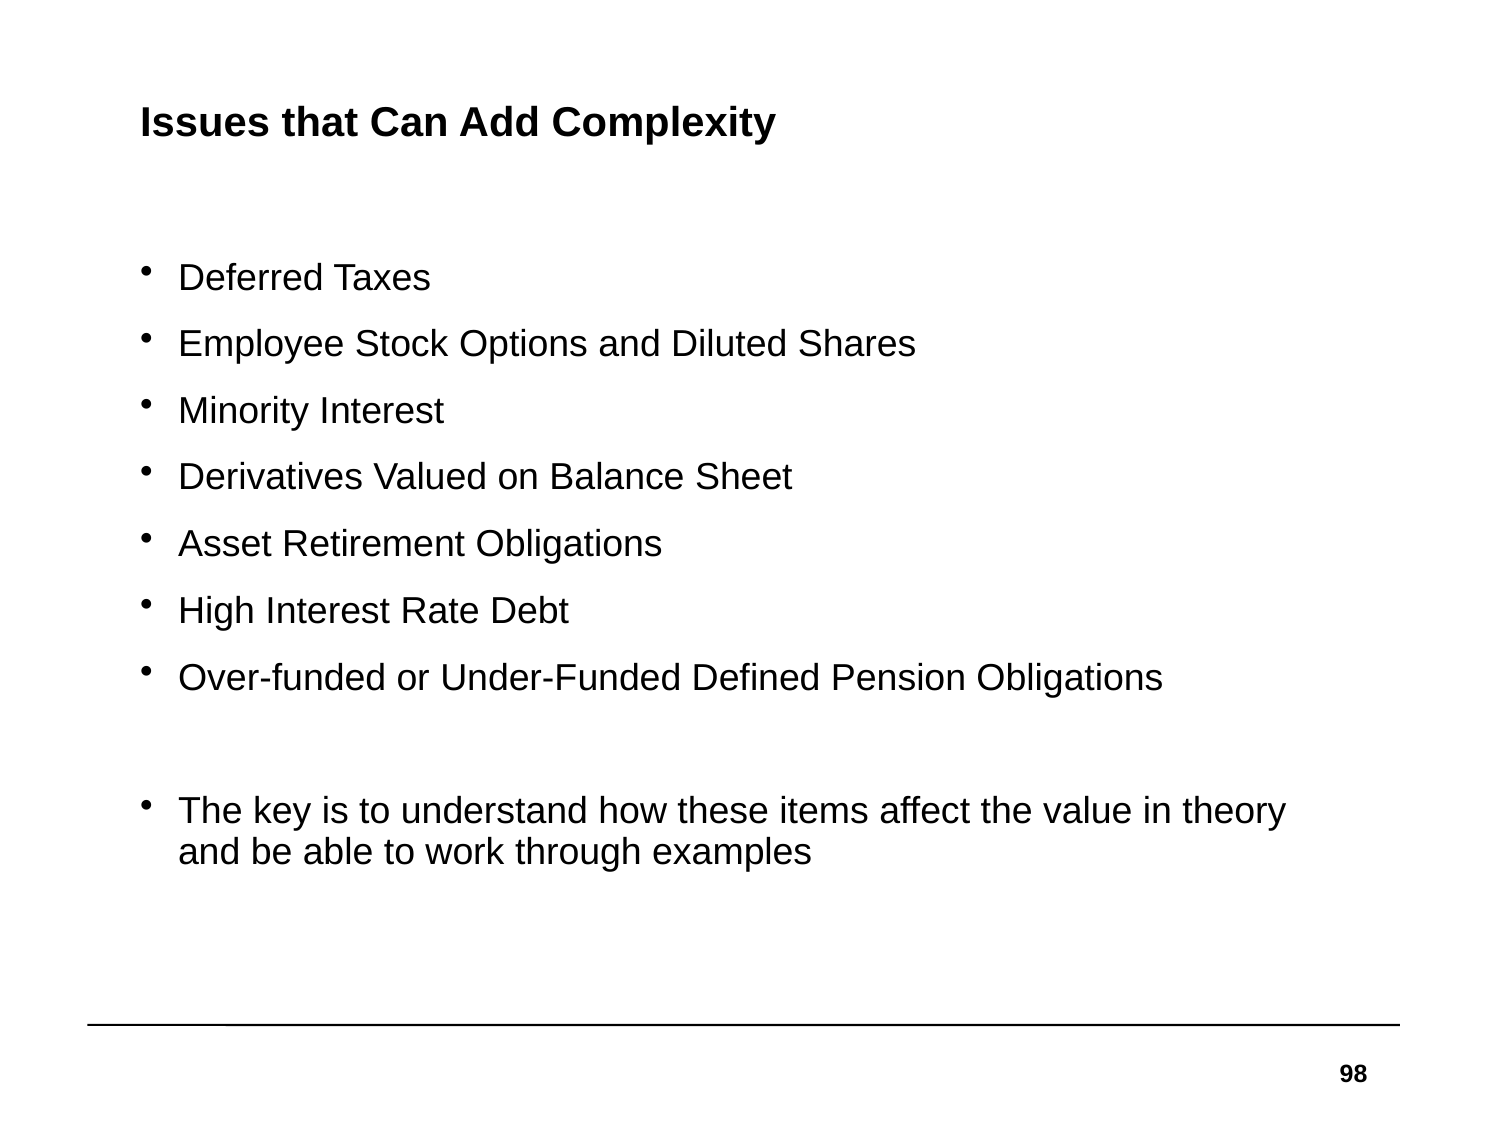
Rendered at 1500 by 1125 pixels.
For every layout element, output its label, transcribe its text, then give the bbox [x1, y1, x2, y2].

title Issues that Can Add Complexity [125, 87, 1375, 225]
list Deferred Taxes Employee Stock Options and Diluted Shares Minority Interest Derivatives Valued on Balance Sheet Asset Retirement Obligations High Interest Rate Debt Over-funded or Under-Funded Defined Pension Obligations The key is to understand how these items affect the value in theory and be able to work through examples [125, 249, 1338, 1000]
